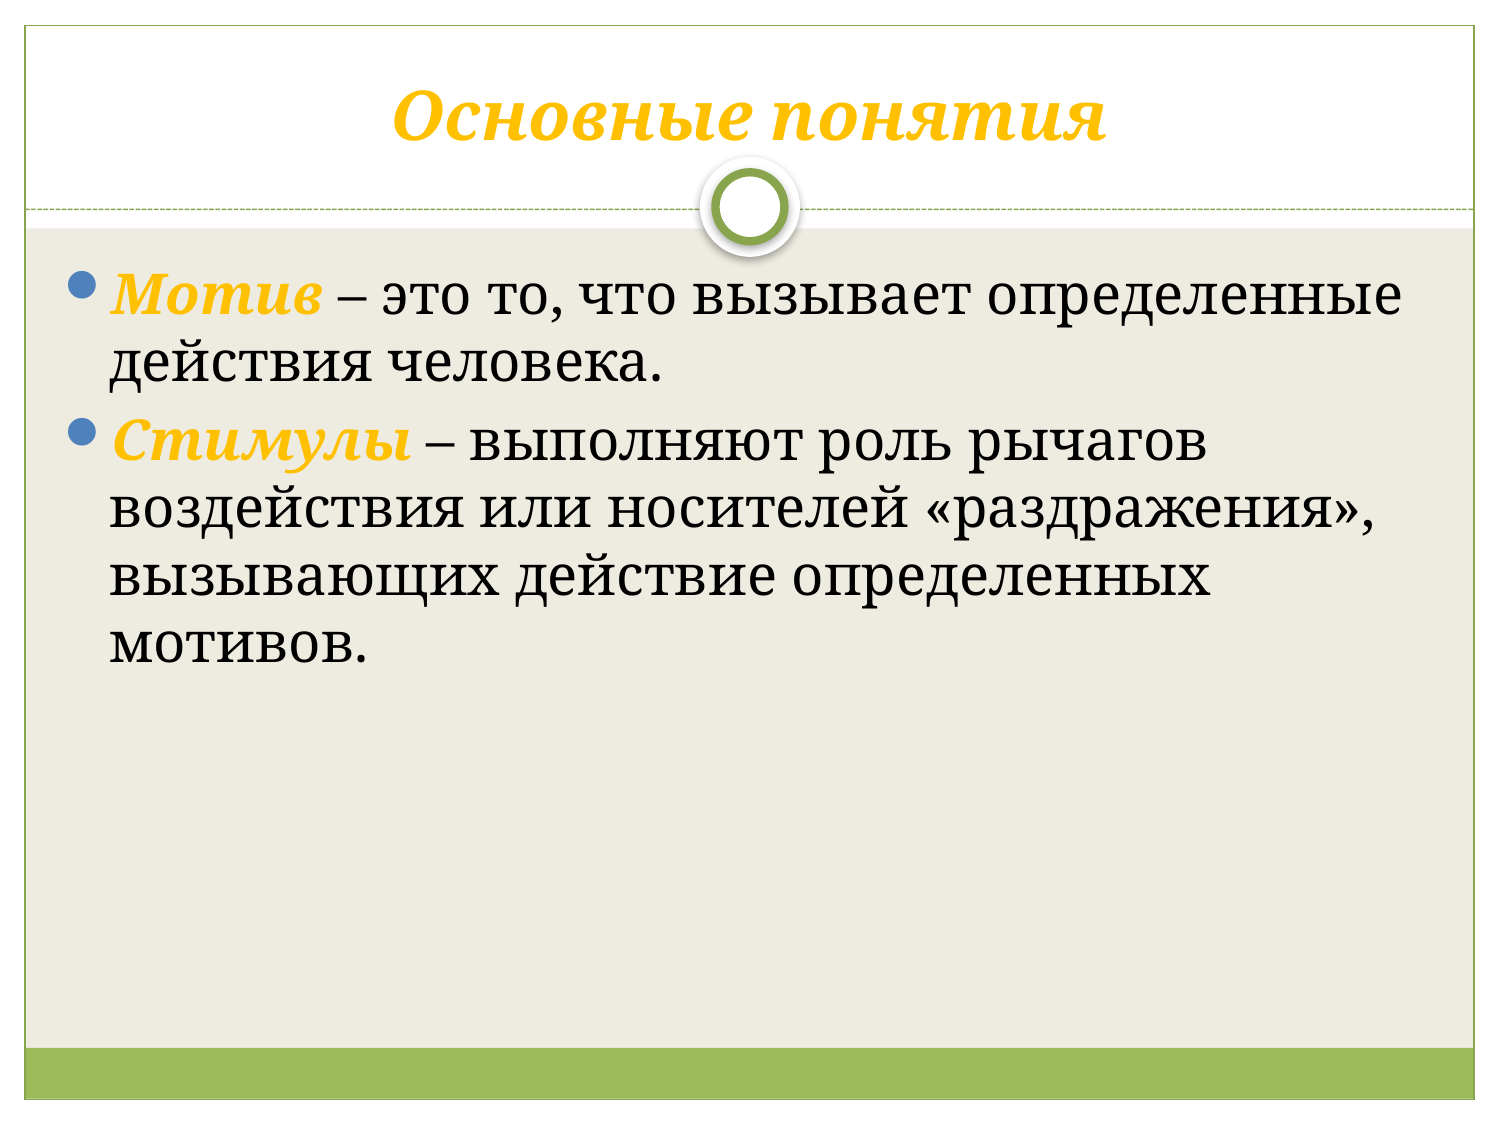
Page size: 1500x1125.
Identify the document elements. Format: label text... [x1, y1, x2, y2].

title Основные понятия [49, 37, 1450, 162]
list Мотив – это то, что вызывает определенные действия человека. Стимулы – выполняют роль рычагов воздействия или носителей «раздражения», вызывающих действие определенных мотивов. [49, 250, 1445, 1001]
